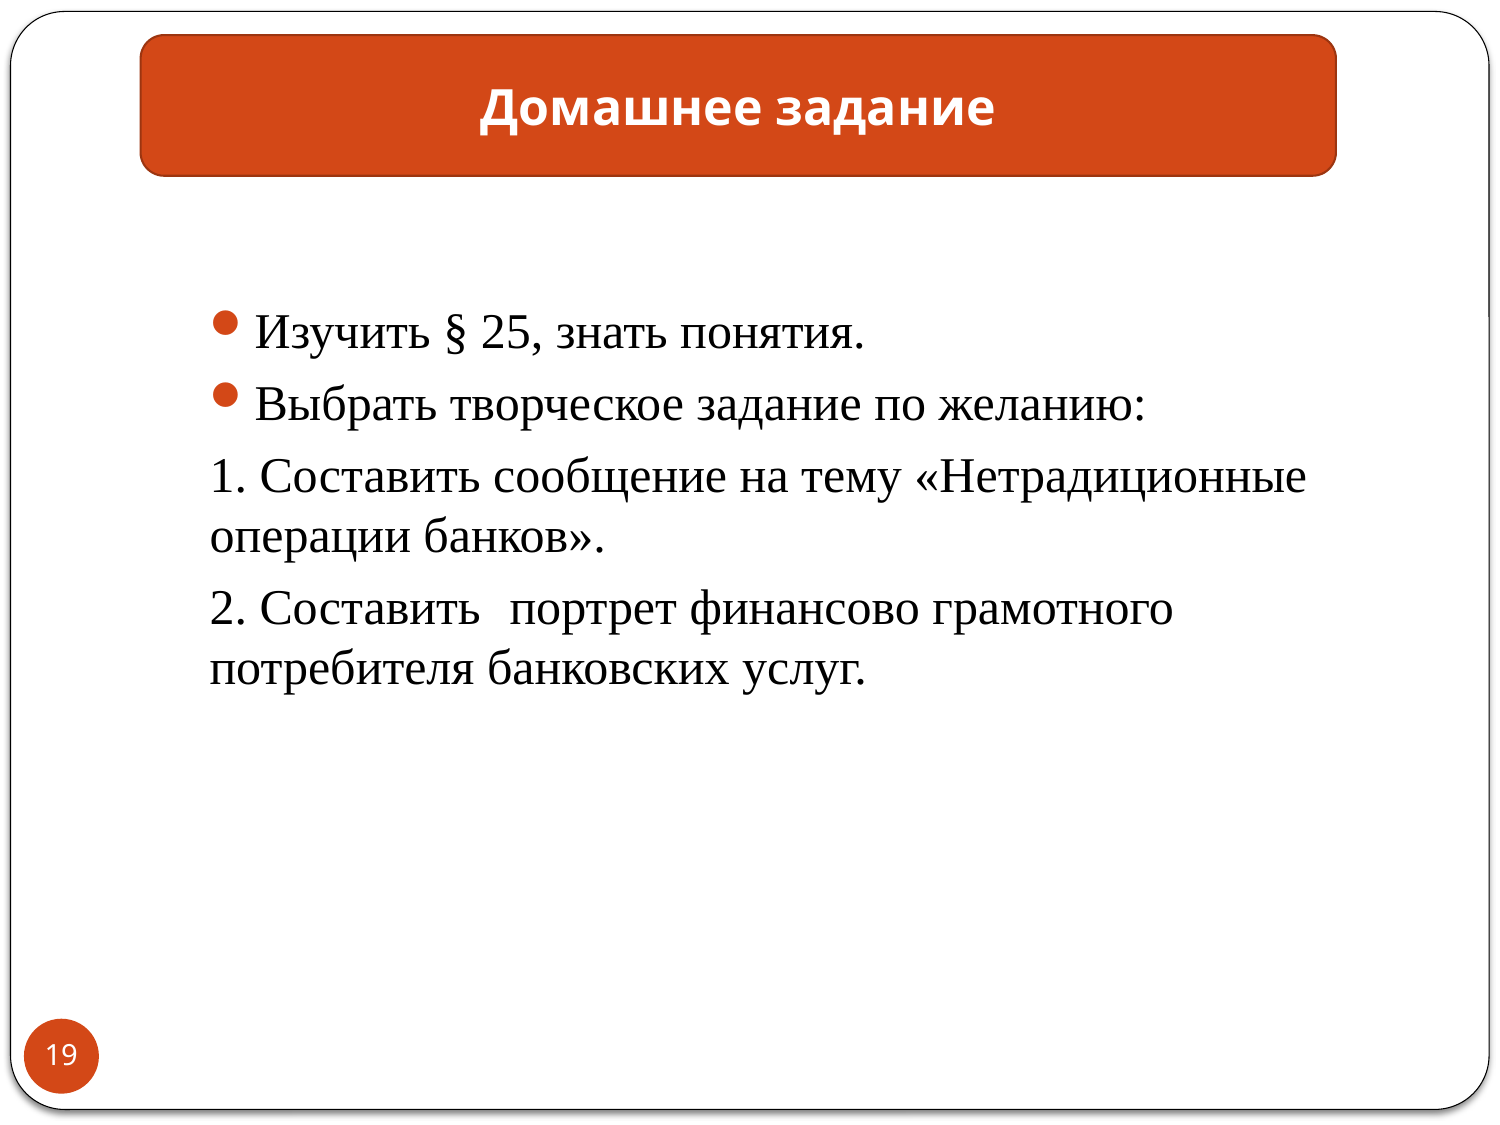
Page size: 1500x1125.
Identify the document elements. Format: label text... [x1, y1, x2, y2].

text_box Домашнее задание [139, 34, 1337, 177]
slide_number 19 [23, 1018, 99, 1094]
list Изучить § 25, знать понятия. Выбрать творческое задание по желанию: 1. Составить сообщение на тему «Нетрадиционные операции банков». 2. Составить портрет финансово грамотного потребителя банковских услуг. [194, 290, 1425, 988]
